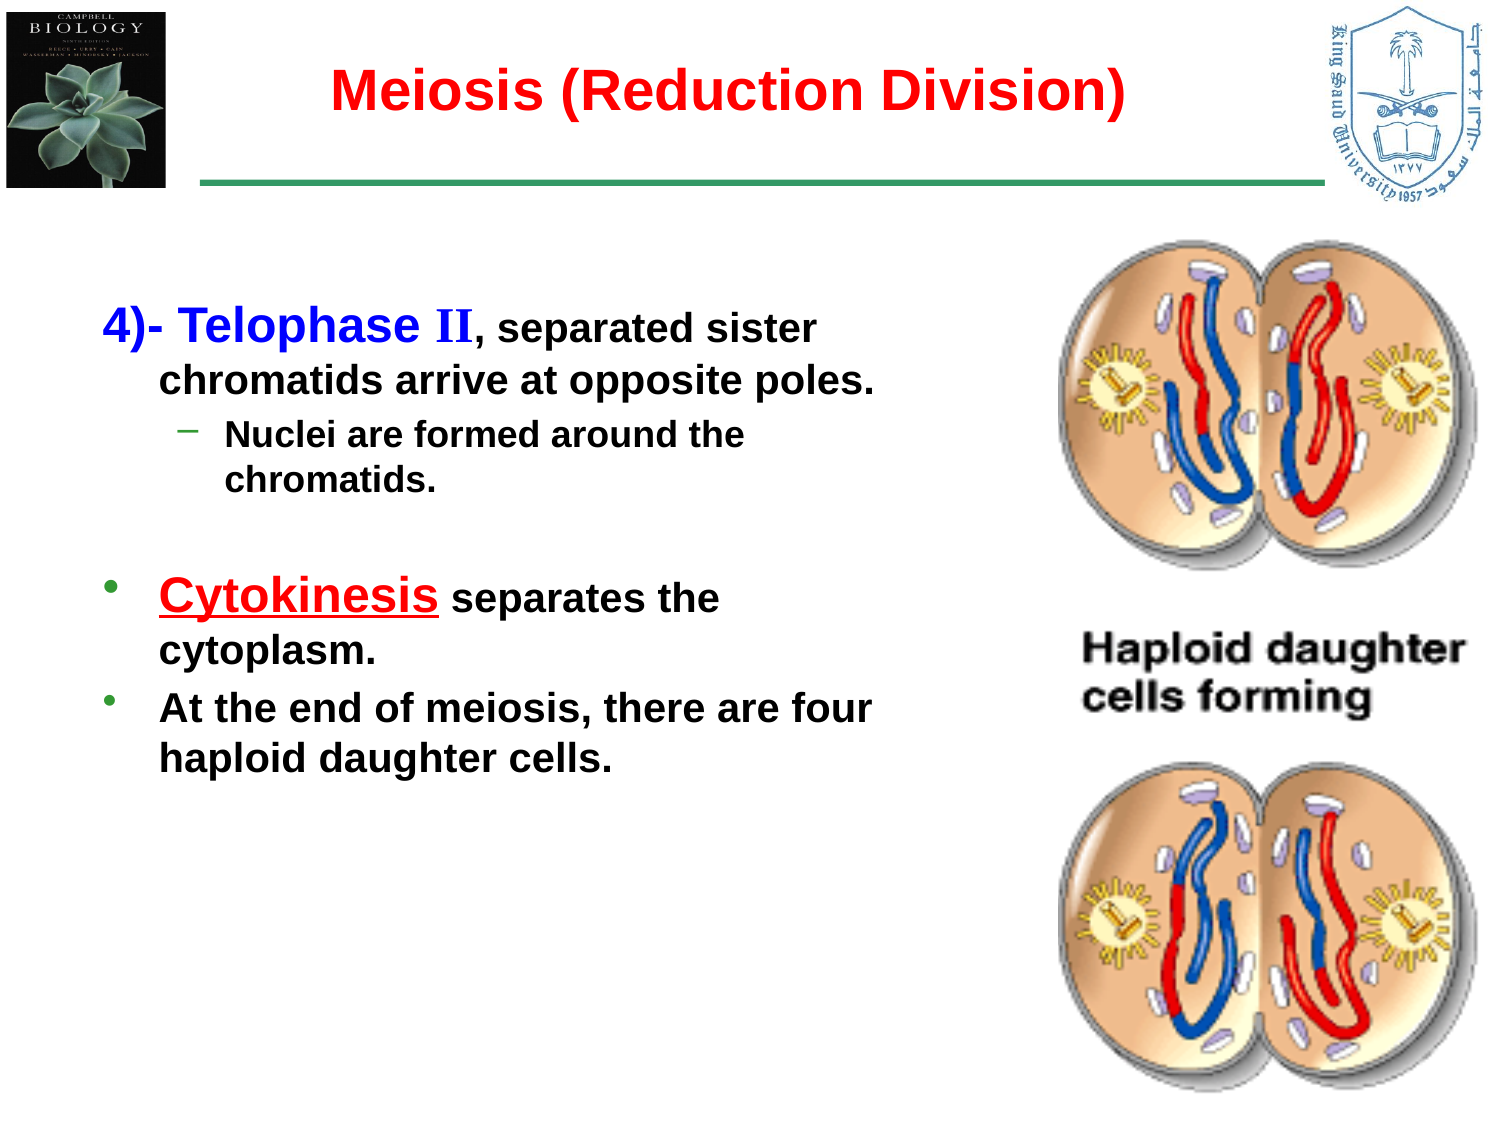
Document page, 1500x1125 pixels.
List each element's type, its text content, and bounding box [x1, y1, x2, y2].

picture [1057, 187, 1500, 1113]
list 4)- Telophase II, separated sister chromatids arrive at opposite poles. Nuclei are formed around the chromatids. Cytokinesis separates the cytoplasm. At the end of meiosis, there are four haploid daughter cells. [87, 284, 963, 938]
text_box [5, 0, 1488, 209]
